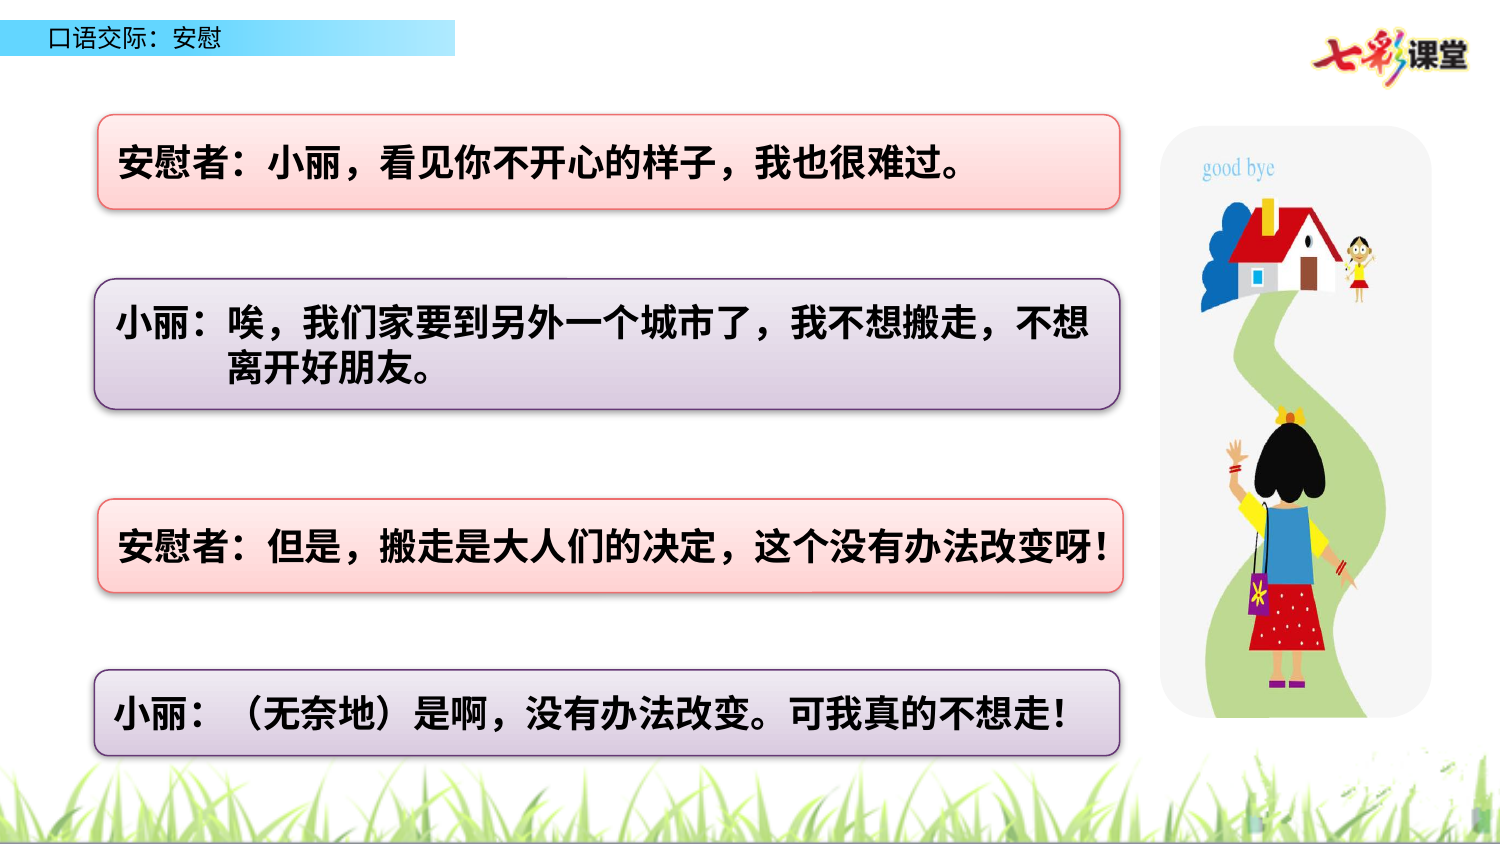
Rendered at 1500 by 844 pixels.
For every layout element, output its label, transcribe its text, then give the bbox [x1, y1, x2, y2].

text_box 安慰者：但是，搬走是大人们的决定，这个没有办法改变呀！ [97, 498, 1124, 594]
text_box 小丽：唉，我们家要到另外一个城市了，我不想搬走，不想 离开好朋友。 [93, 277, 1121, 411]
picture [1159, 125, 1432, 718]
picture [0, 744, 1500, 844]
text_box 安慰者：小丽，看见你不开心的样子，我也很难过。 [97, 113, 1121, 210]
picture [1308, 14, 1477, 95]
text_box 小丽：（无奈地）是啊，没有办法改变。可我真的不想走！ [93, 669, 1121, 757]
